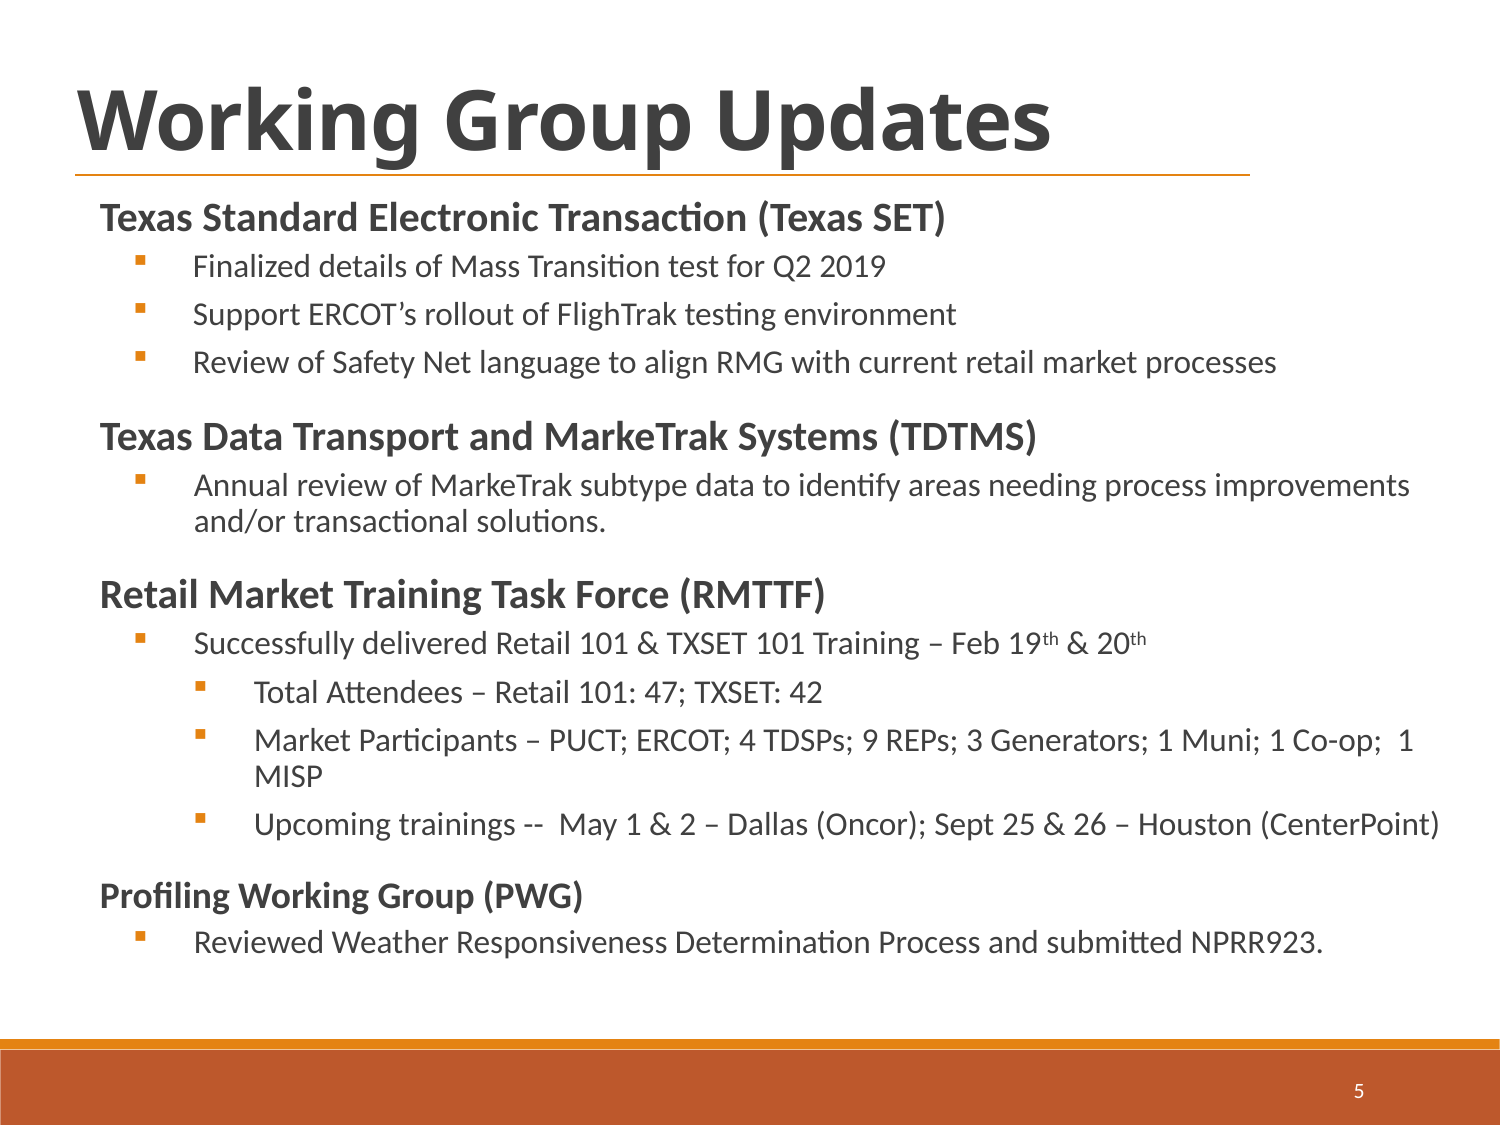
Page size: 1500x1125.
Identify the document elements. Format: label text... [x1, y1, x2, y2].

title Working Group Updates [62, 50, 1238, 175]
slide_number 5 [1218, 1059, 1380, 1120]
list Texas Standard Electronic Transaction (Texas SET) Finalized details of Mass Transition test for Q2 2019 Support ERCOT’s rollout of FlighTrak testing environment Review of Safety Net language to align RMG with current retail market processes Texas Data Transport and MarkeTrak Systems (TDTMS) Annual review of MarkeTrak subtype data to identify areas needing process improvements and/or transactional solutions. Retail Market Training Task Force (RMTTF) Successfully delivered Retail 101 & TXSET 101 Training – Feb 19th & 20th Total Attendees – Retail 101: 47; TXSET: 42 Market Participants – PUCT; ERCOT; 4 TDSPs; 9 REPs; 3 Generators; 1 Muni; 1 Co-op; 1 MISP Upcoming trainings -- May 1 & 2 – Dallas (Oncor); Sept 25 & 26 – Houston (CenterPoint) Profiling Working Group (PWG) Reviewed Weather Responsiveness Determination Process and submitted NPRR923. [99, 187, 1463, 1032]
